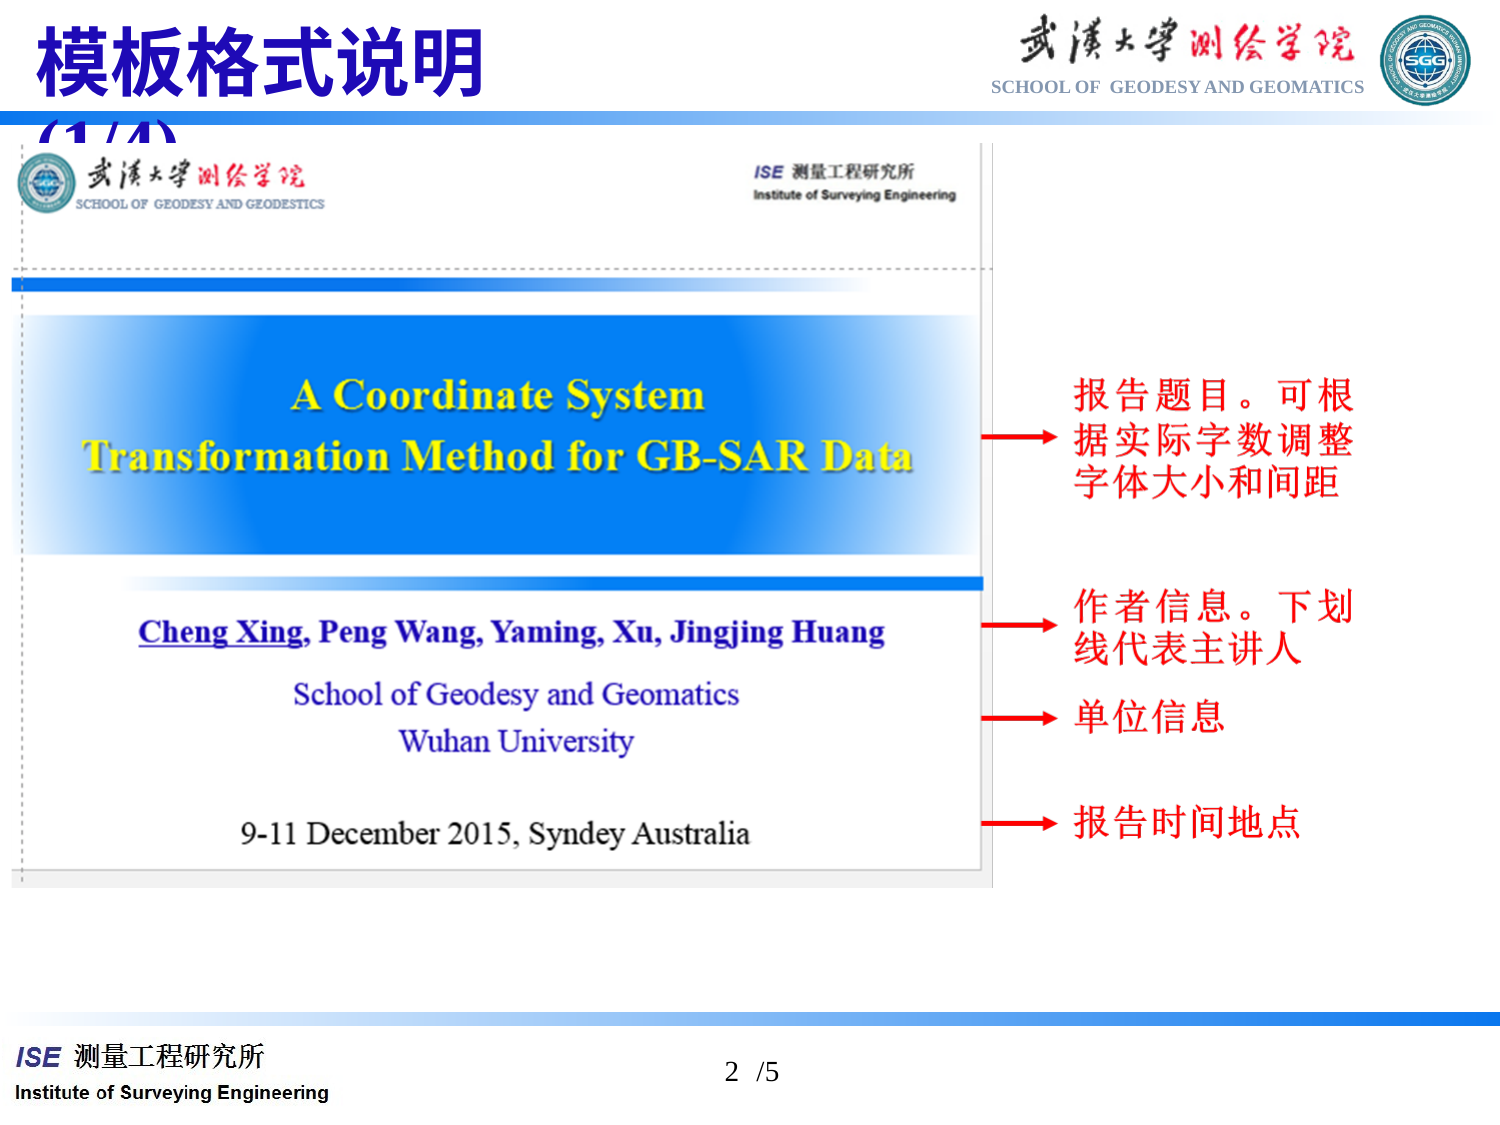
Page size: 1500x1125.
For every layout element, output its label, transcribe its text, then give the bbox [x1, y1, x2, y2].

slide_number 2 [709, 1045, 790, 1106]
picture [11, 143, 1377, 888]
picture [2, 1037, 447, 1108]
picture [1009, 4, 1479, 112]
list 模板格式说明 (1/4) [20, 18, 666, 91]
